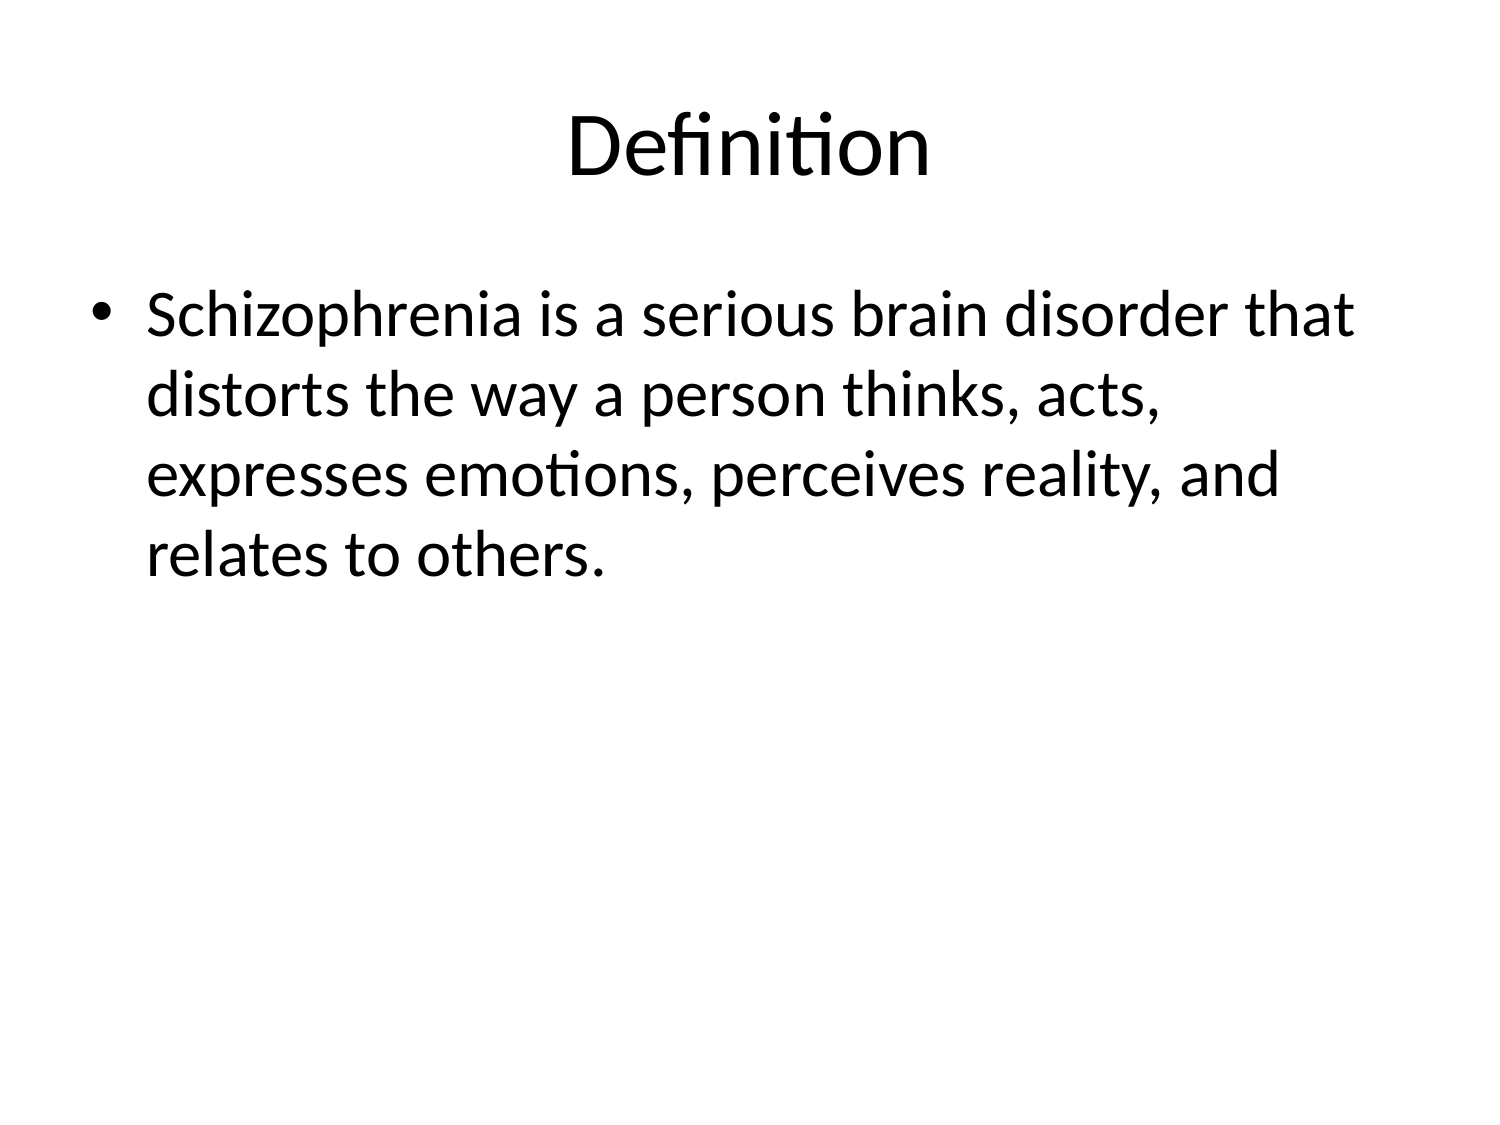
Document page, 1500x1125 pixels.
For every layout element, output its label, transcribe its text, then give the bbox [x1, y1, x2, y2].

title Definition [75, 45, 1425, 233]
list Schizophrenia is a serious brain disorder that distorts the way a person thinks, acts, expresses emotions, perceives reality, and relates to others. [75, 262, 1425, 1005]
